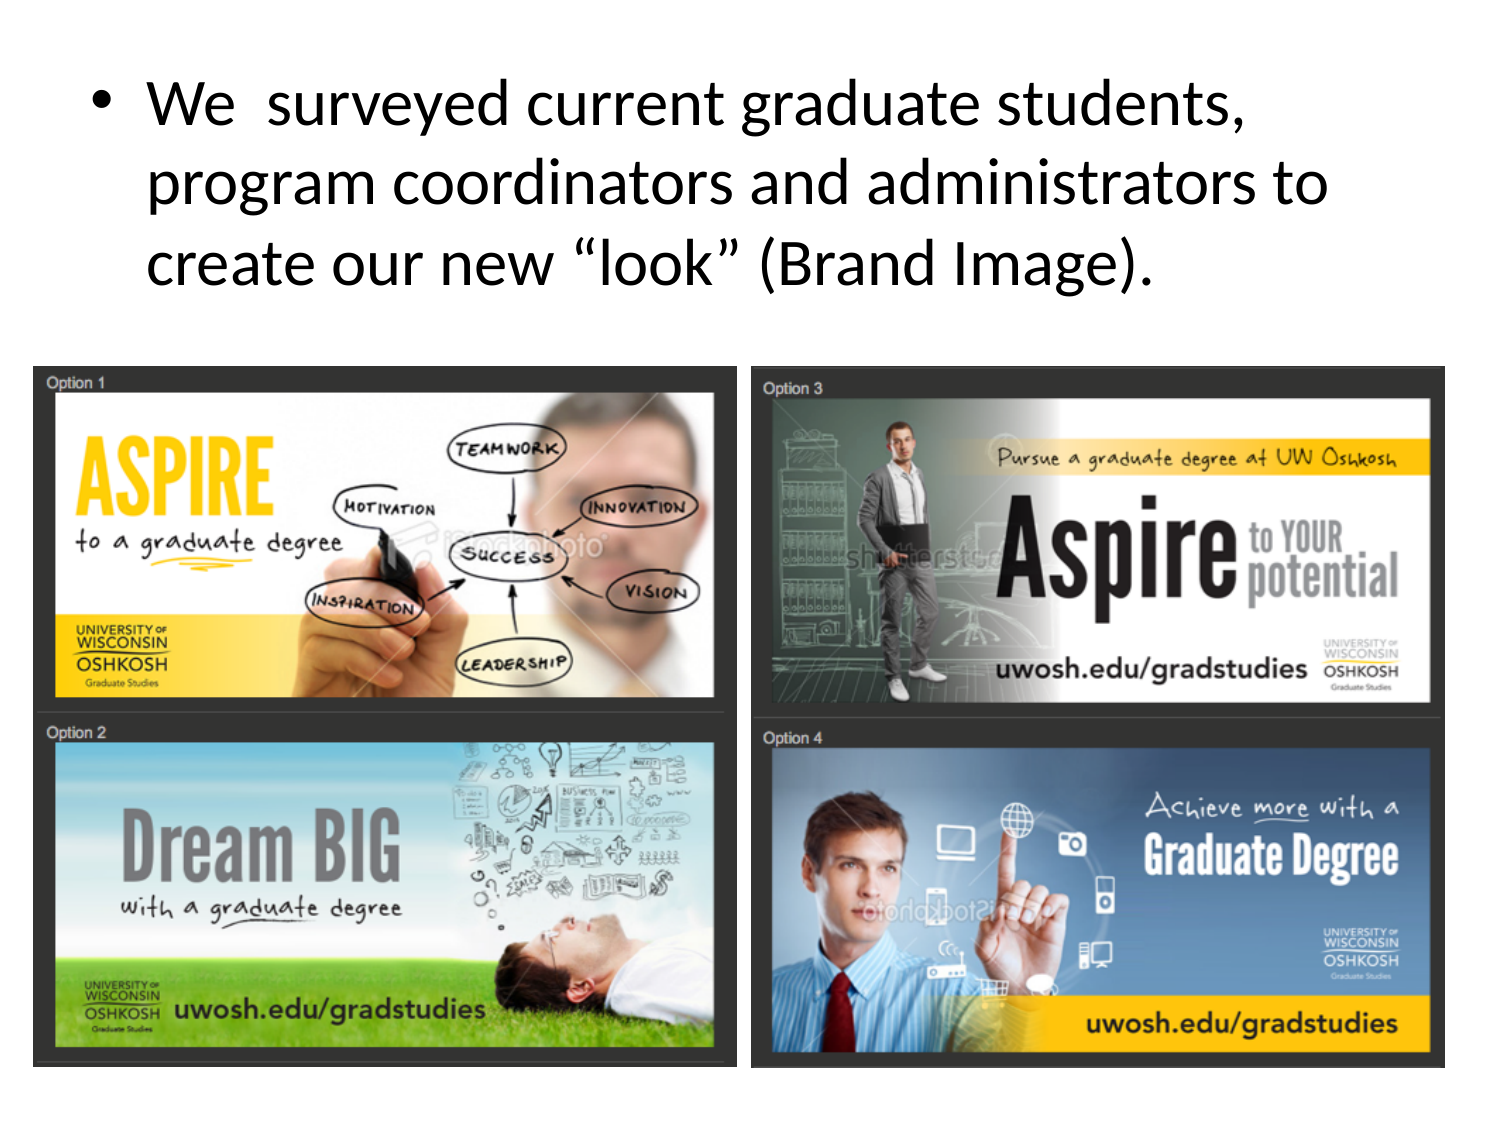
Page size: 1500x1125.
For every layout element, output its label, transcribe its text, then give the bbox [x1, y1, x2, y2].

picture [751, 365, 1445, 1069]
list We surveyed current graduate students, program coordinators and administrators to create our new “look” (Brand Image). [75, 50, 1500, 857]
picture [33, 365, 737, 1067]
